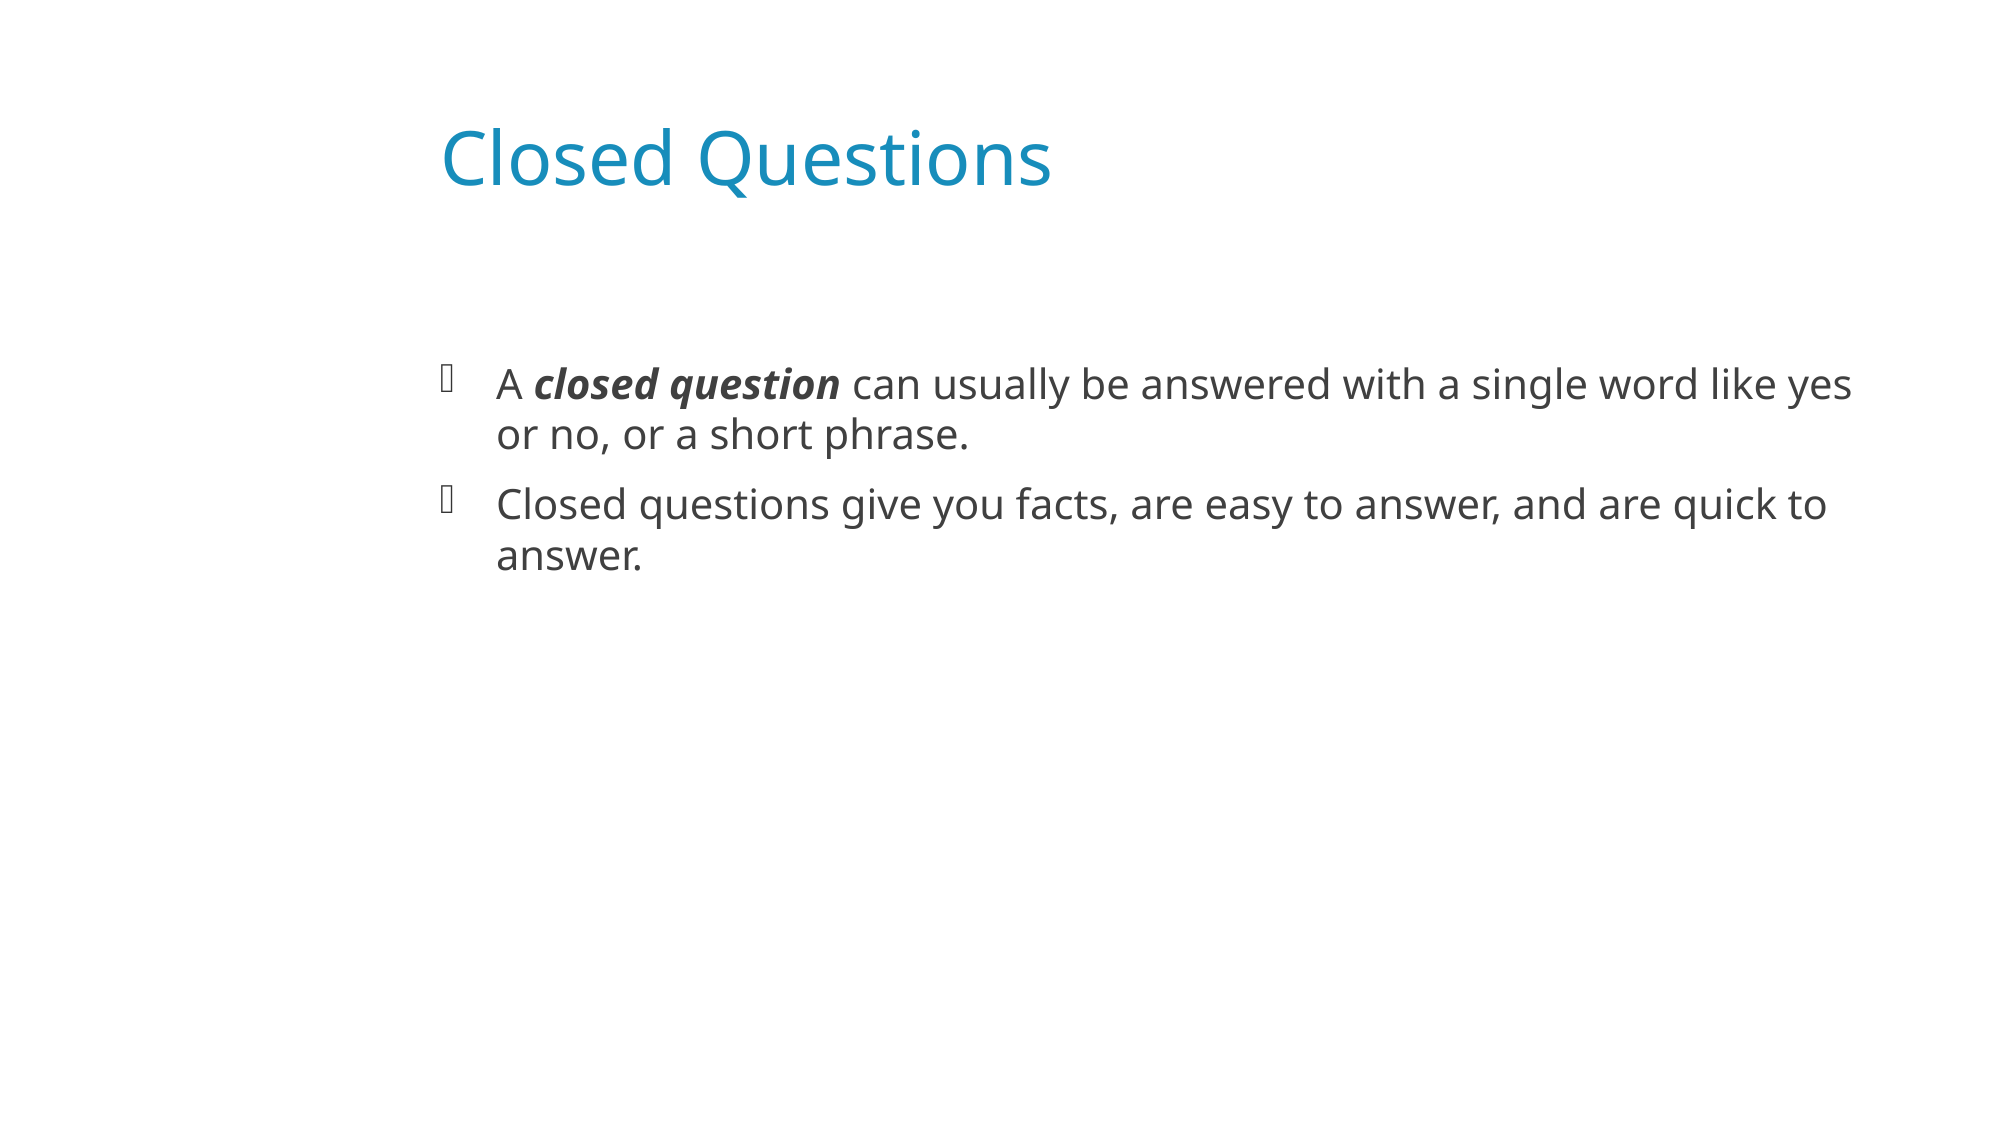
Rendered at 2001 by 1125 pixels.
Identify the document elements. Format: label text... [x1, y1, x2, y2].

list A closed question can usually be answered with a single word like yes or no, or a short phrase. Closed questions give you facts, are easy to answer, and are quick to answer. [424, 350, 1888, 1074]
title Closed Questions [425, 102, 1888, 313]
